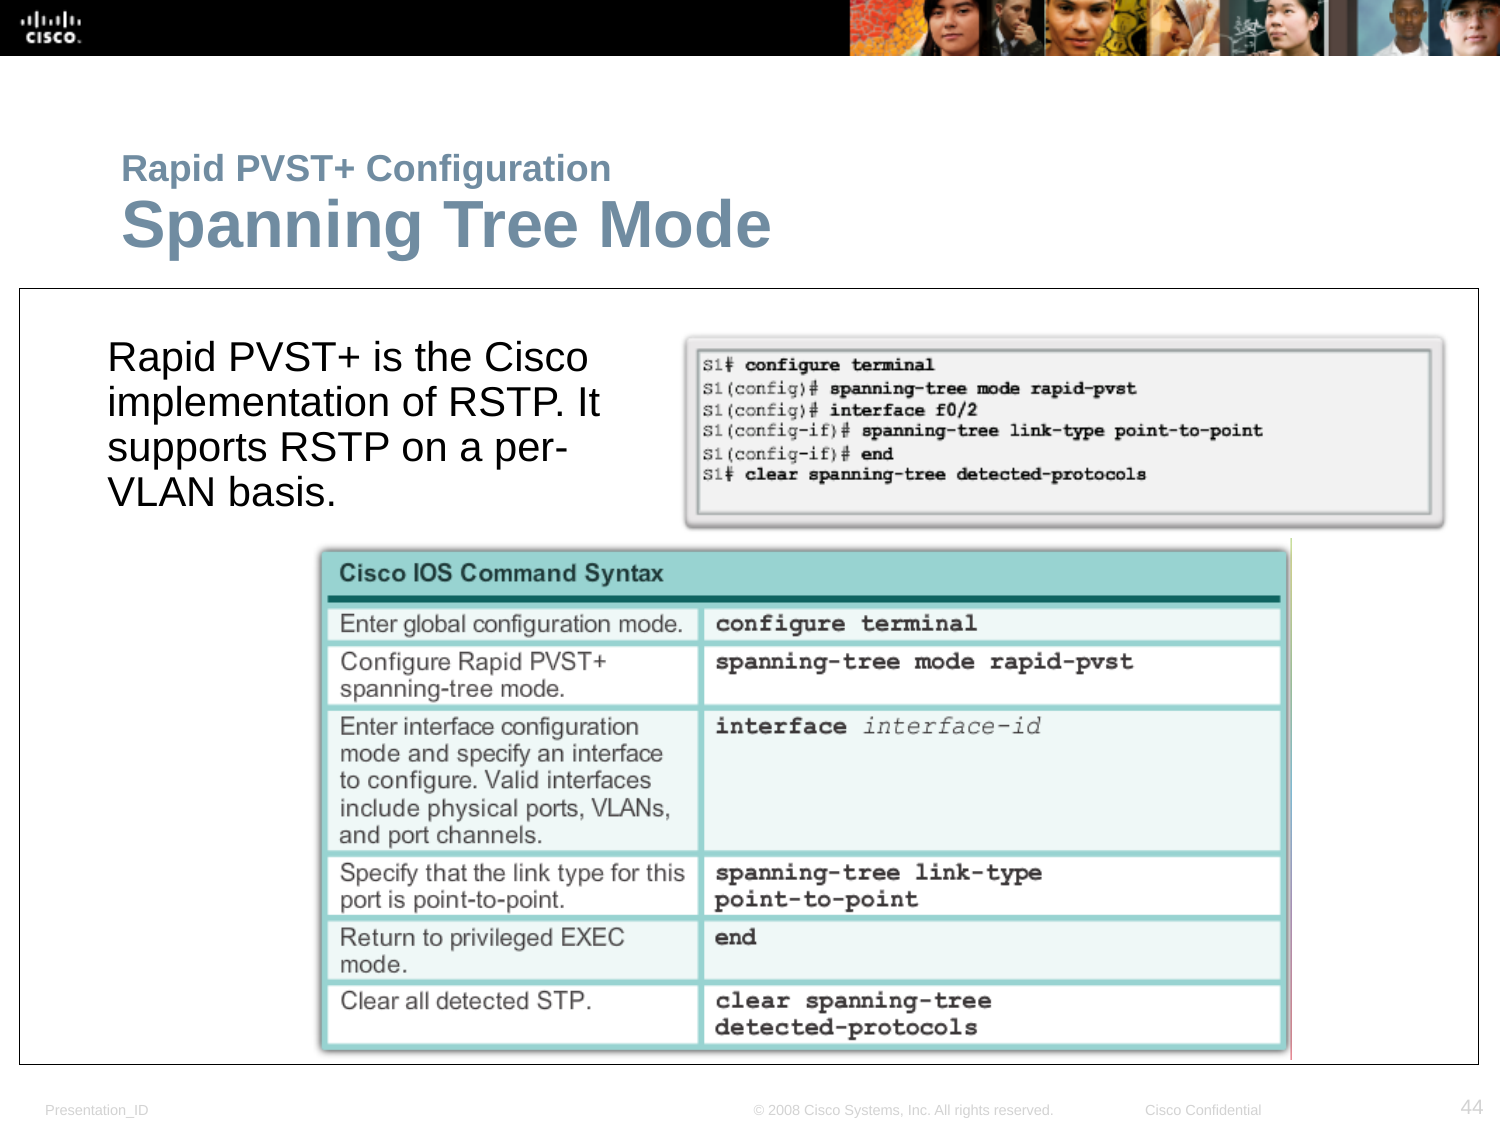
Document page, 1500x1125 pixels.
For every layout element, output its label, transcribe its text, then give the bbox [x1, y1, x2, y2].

text_box Rapid PVST+ is the Cisco implementation of RSTP. It supports RSTP on a per-VLAN basis. [92, 327, 642, 523]
title Rapid PVST+ Configuration Spanning Tree Mode [107, 130, 1444, 269]
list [220, 538, 1380, 1060]
picture [647, 300, 1451, 555]
picture [0, 0, 1500, 56]
text_box [19, 288, 1479, 1065]
